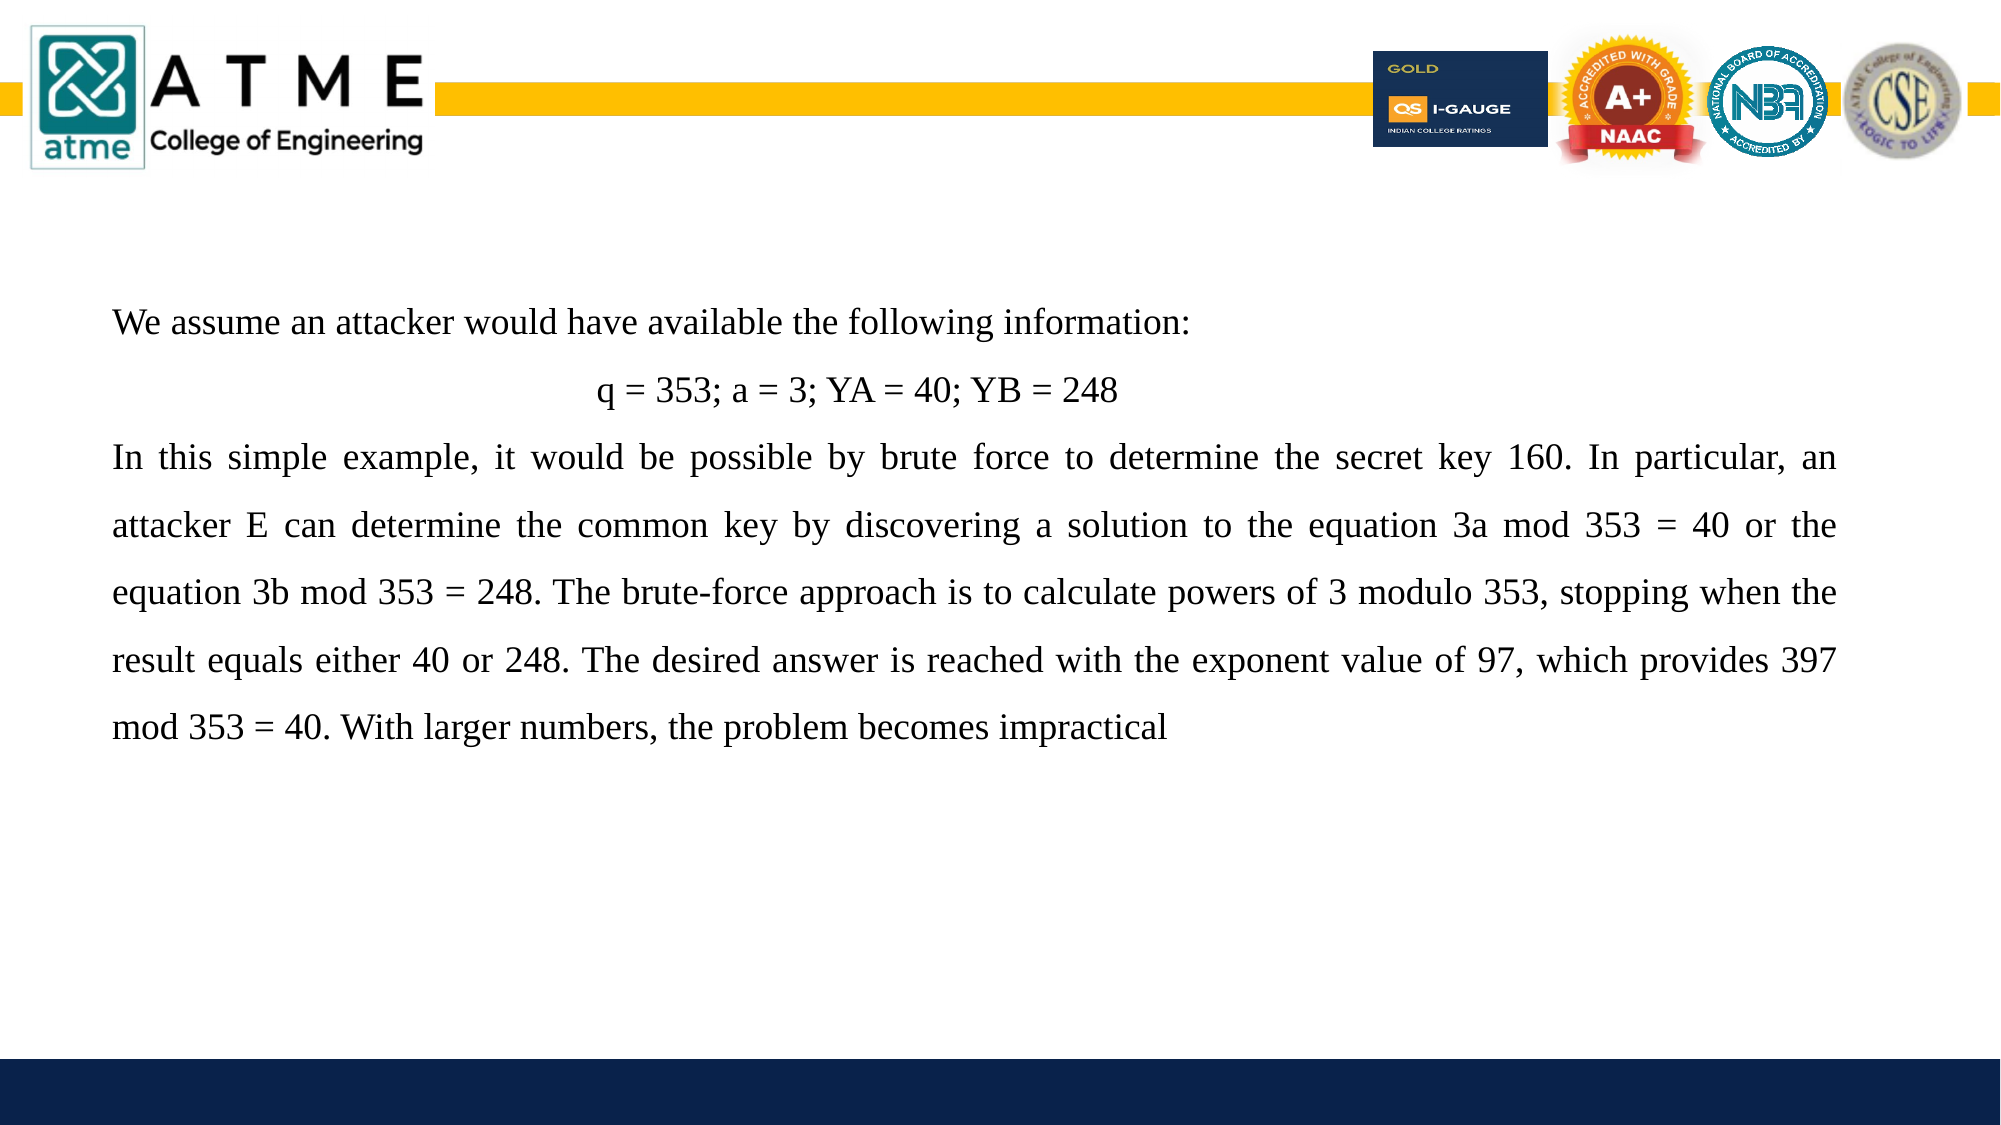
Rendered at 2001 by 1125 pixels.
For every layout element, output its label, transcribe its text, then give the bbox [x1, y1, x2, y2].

text_box We assume an attacker would have available the following information: q = 353; a = 3; YA = 40; YB = 248 In this simple example, it would be possible by brute force to determine the secret key 160. In particular, an attacker E can determine the common key by discovering a solution to the equation 3a mod 353 = 40 or the equation 3b mod 353 = 248. The brute-force approach is to calculate powers of 3 modulo 353, stopping when the result equals either 40 or 248. The desired answer is reached with the exponent value of 97, which provides 397 mod 353 = 40. With larger numbers, the problem becomes impractical [97, 267, 1855, 755]
picture [1840, 26, 1968, 176]
picture [0, 1059, 2001, 1125]
picture [22, 15, 435, 178]
picture [1373, 20, 1828, 180]
